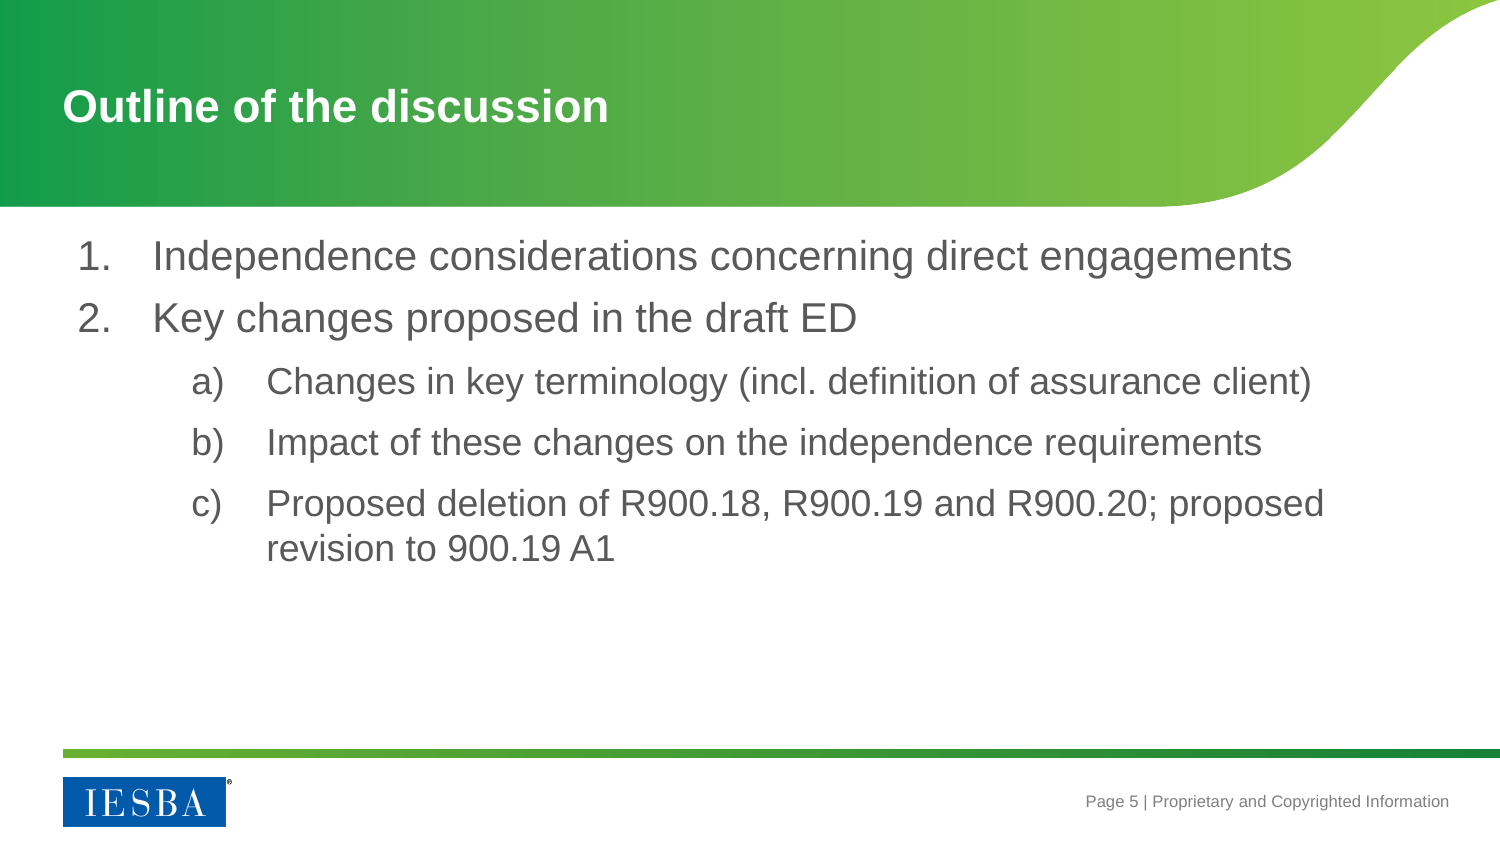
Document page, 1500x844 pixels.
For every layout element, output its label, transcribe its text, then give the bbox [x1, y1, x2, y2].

list Independence considerations concerning direct engagements Key changes proposed in the draft ED Changes in key terminology (incl. definition of assurance client) Impact of these changes on the independence requirements Proposed deletion of R900.18, R900.19 and R900.20; proposed revision to 900.19 A1 [62, 220, 1400, 724]
picture [0, 0, 1500, 207]
picture [63, 777, 232, 827]
title Outline of the discussion [62, 71, 1300, 138]
